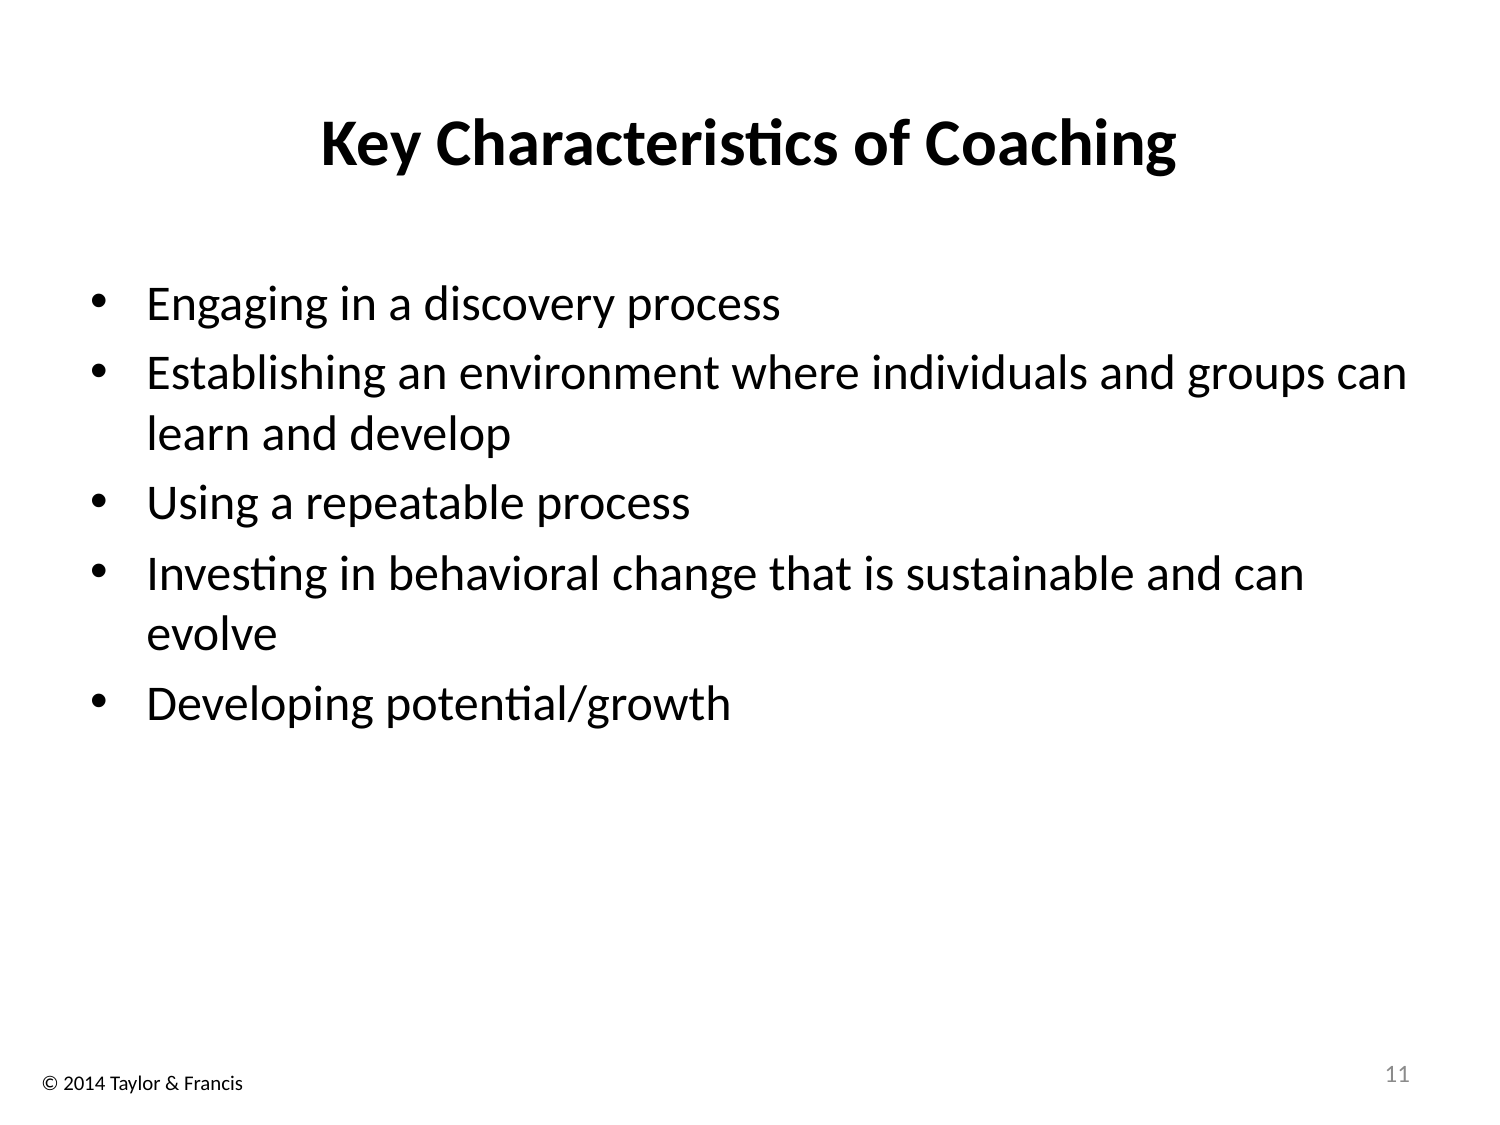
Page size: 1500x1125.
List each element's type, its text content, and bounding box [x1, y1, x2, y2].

text_box © 2014 Taylor & Francis [26, 1062, 262, 1102]
slide_number 11 [1074, 1042, 1425, 1103]
list Engaging in a discovery process Establishing an environment where individuals and groups can learn and develop Using a repeatable process Investing in behavioral change that is sustainable and can evolve Developing potential/growth [75, 262, 1425, 1005]
title Key Characteristics of Coaching [75, 45, 1425, 233]
